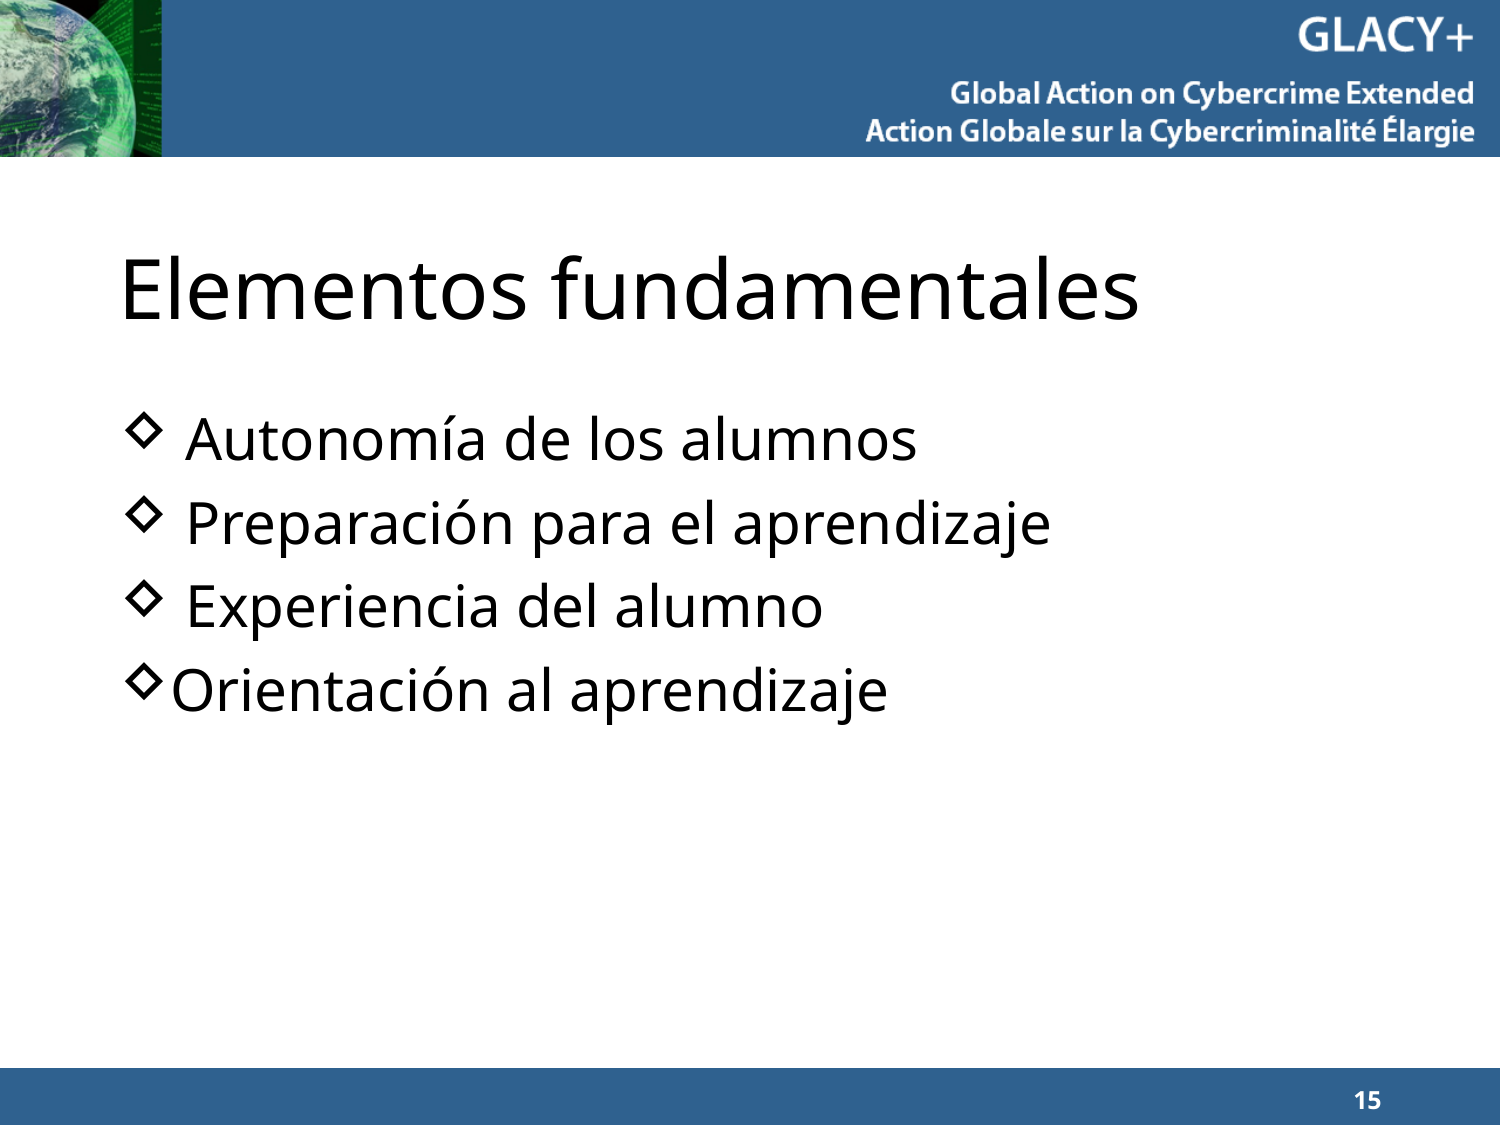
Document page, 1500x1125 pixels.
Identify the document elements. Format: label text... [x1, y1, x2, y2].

title Elementos fundamentales [103, 197, 1397, 388]
picture [0, 0, 1500, 157]
list Autonomía de los alumnos Preparación para el aprendizaje Experiencia del alumno Orientación al aprendizaje [103, 402, 1397, 1014]
slide_number 15 [1059, 1071, 1397, 1125]
